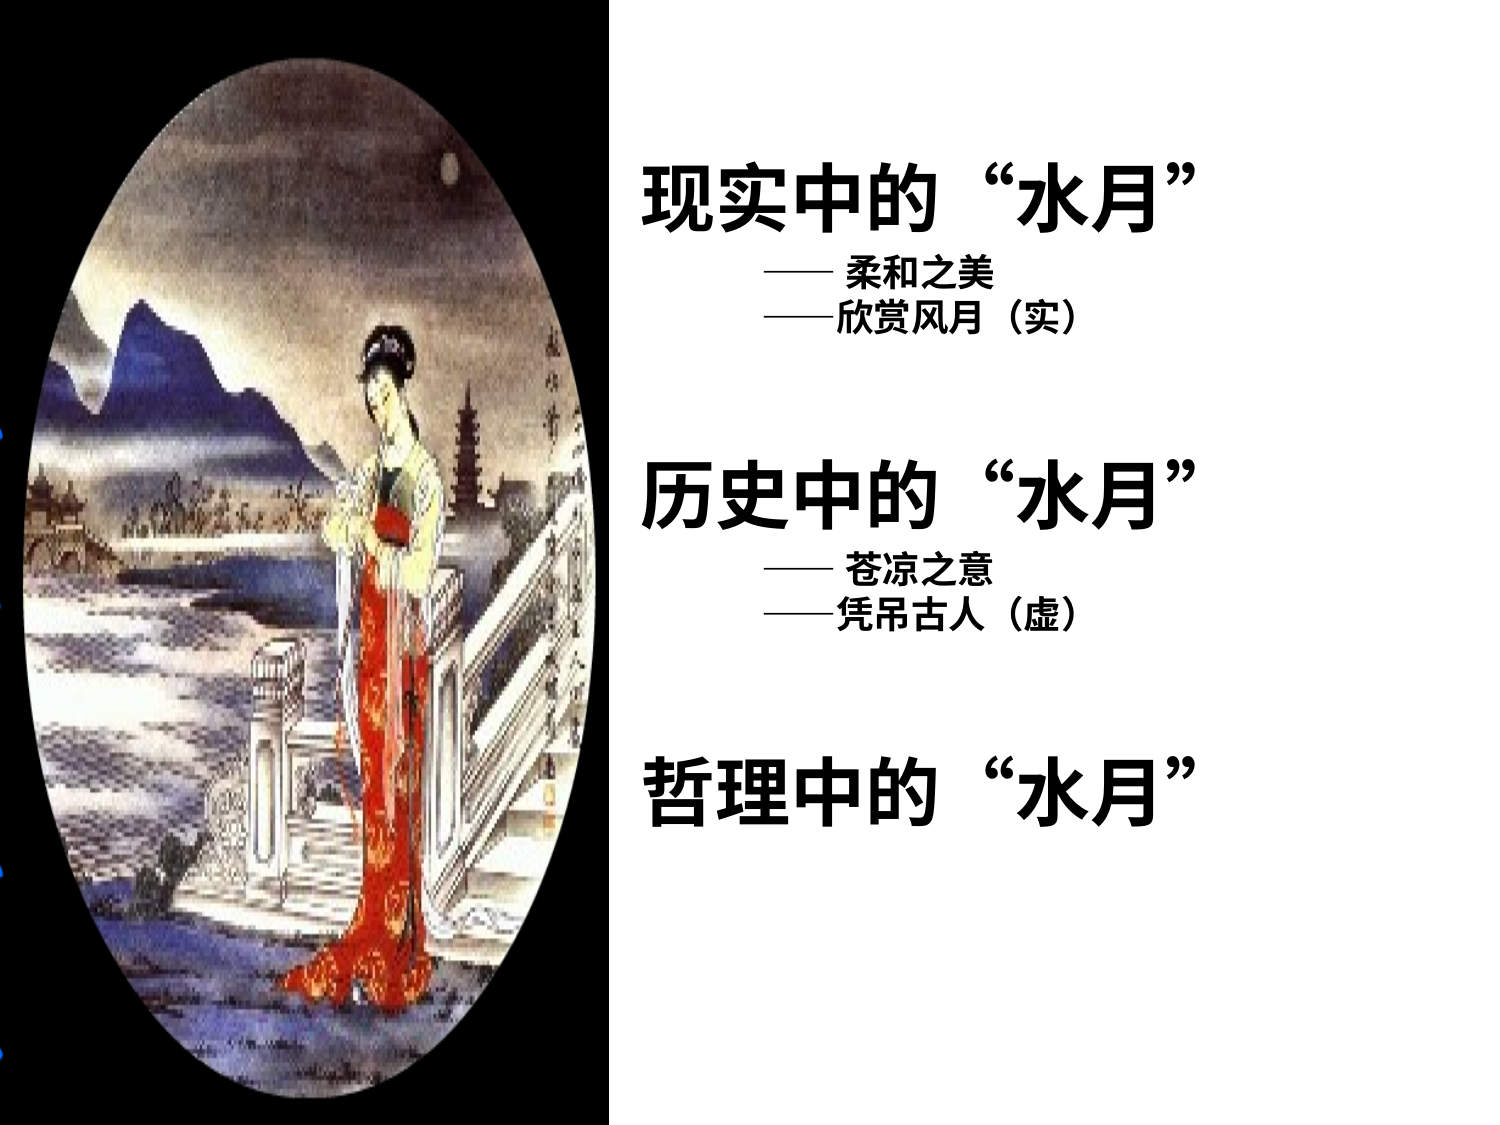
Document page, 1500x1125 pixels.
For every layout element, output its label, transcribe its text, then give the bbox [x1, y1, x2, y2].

text_box ——柔和之美 ——欣赏风月（实） [746, 241, 1440, 347]
text_box ——苍凉之意 ——凭吊古人（虚） [746, 538, 1446, 644]
picture [0, 0, 609, 1125]
text_box 现实中的“水月” 历史中的“水月” 哲理中的“水月” [625, 135, 1378, 843]
